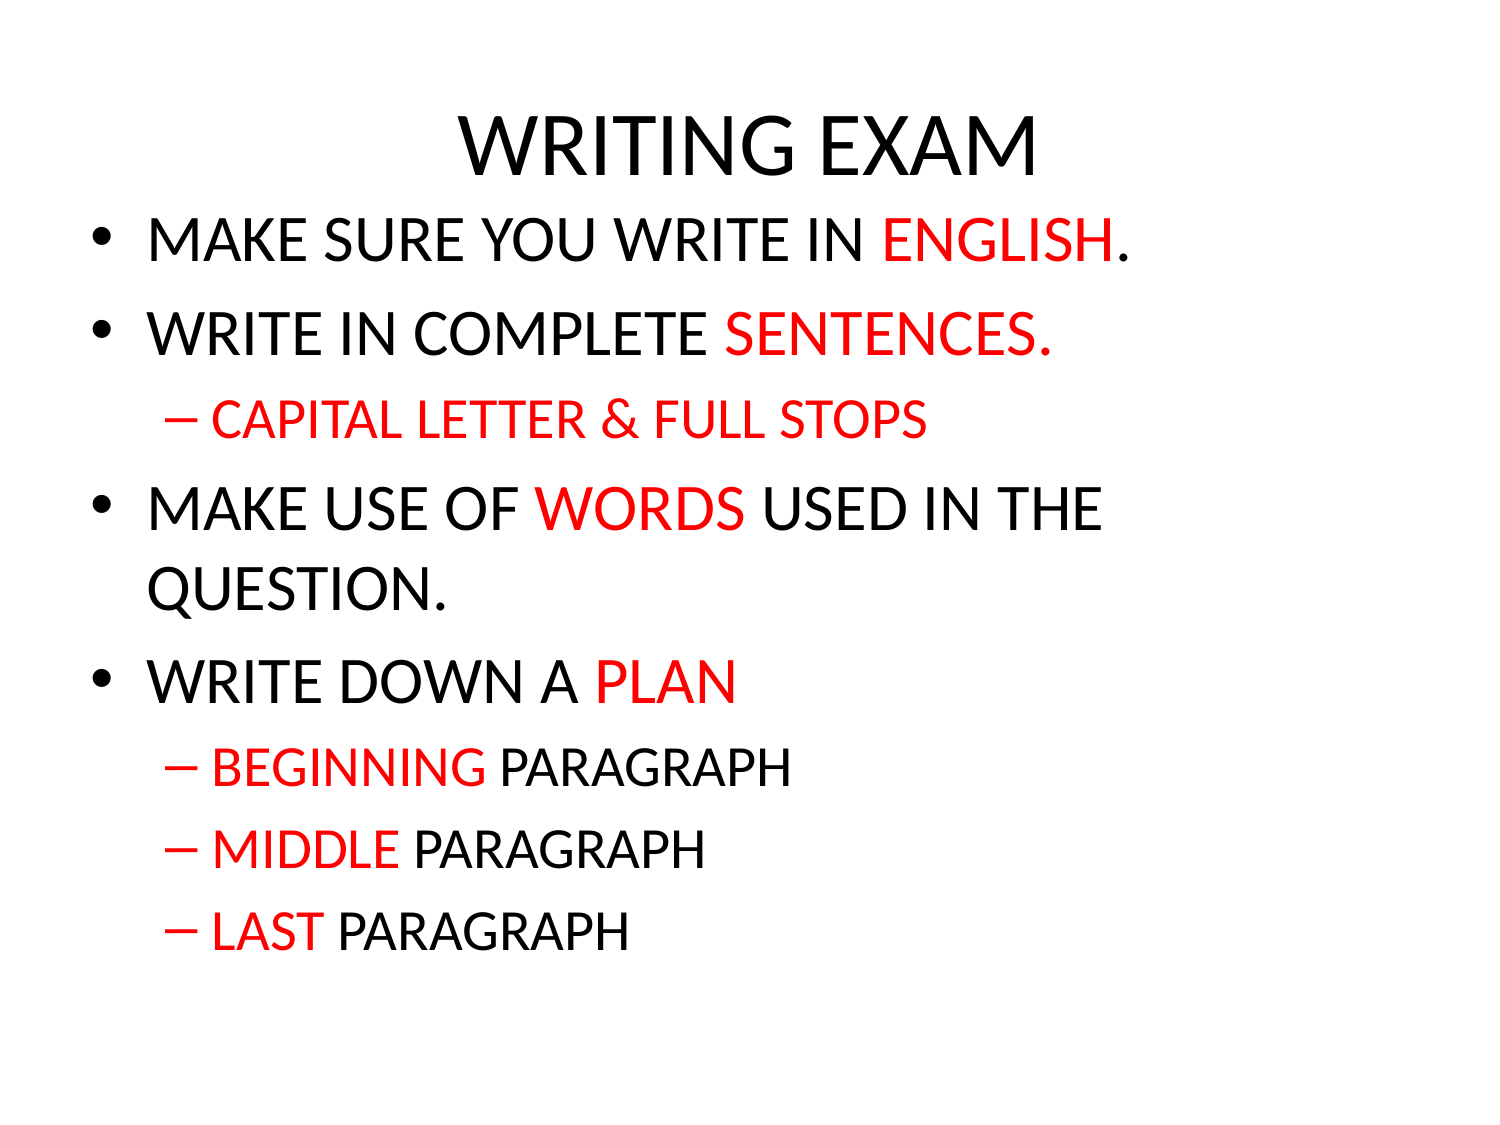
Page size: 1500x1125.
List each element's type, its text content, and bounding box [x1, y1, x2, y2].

list MAKE SURE YOU WRITE IN ENGLISH. WRITE IN COMPLETE SENTENCES. CAPITAL LETTER & FULL STOPS MAKE USE OF WORDS USED IN THE QUESTION. WRITE DOWN A PLAN BEGINNING PARAGRAPH MIDDLE PARAGRAPH LAST PARAGRAPH [75, 187, 1425, 1005]
title WRITING EXAM [75, 45, 1425, 187]
